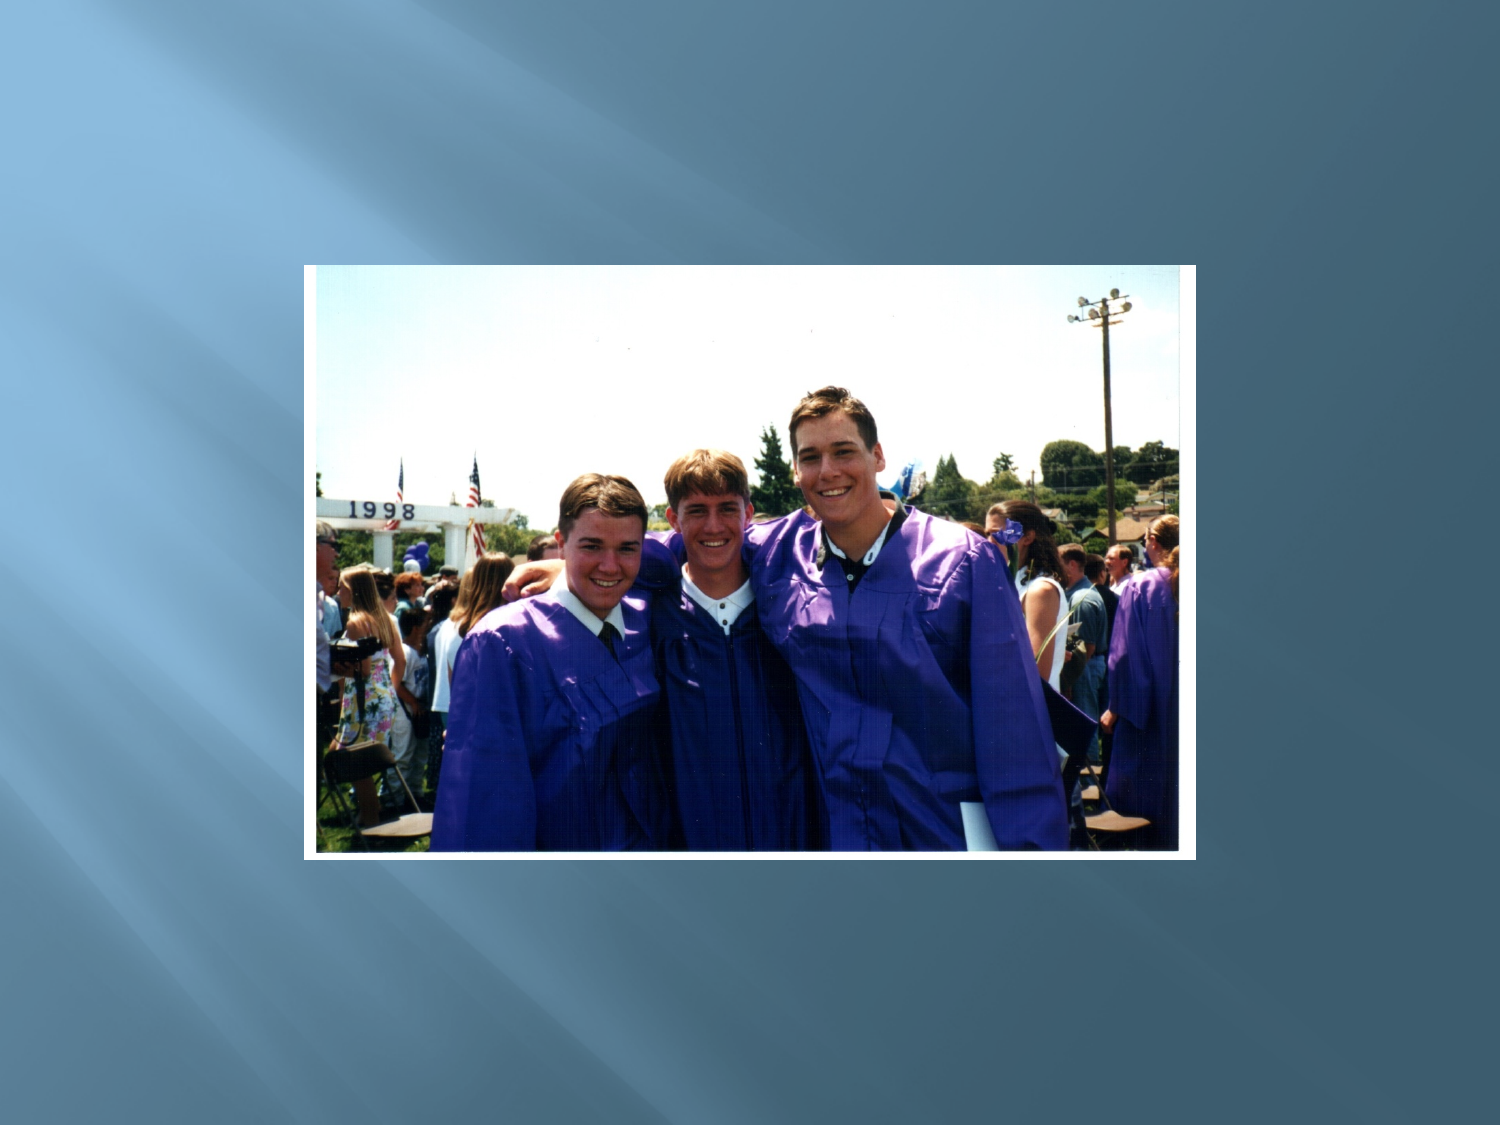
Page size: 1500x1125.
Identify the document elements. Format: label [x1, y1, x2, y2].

picture [303, 265, 1196, 860]
